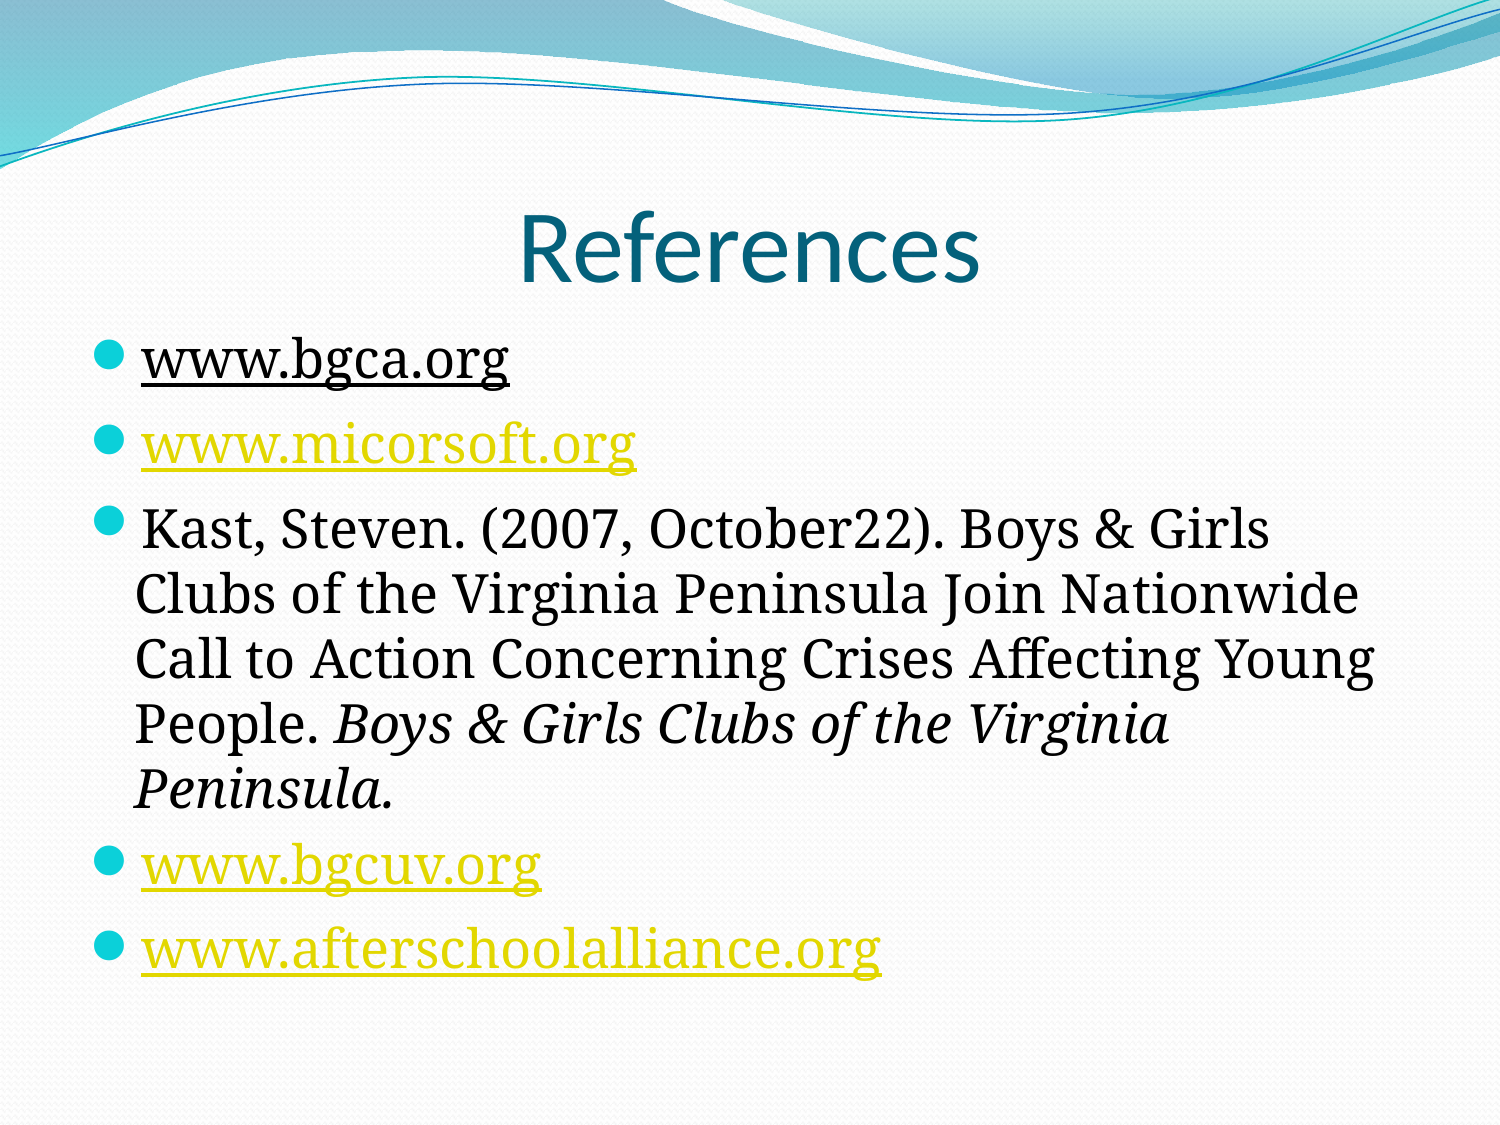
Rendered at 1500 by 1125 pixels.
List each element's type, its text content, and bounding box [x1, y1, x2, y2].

title References [75, 115, 1425, 303]
list www.bgca.org www.micorsoft.org Kast, Steven. (2007, October22). Boys & Girls Clubs of the Virginia Peninsula Join Nationwide Call to Action Concerning Crises Affecting Young People. Boys & Girls Clubs of the Virginia Peninsula. www.bgcuv.org www.afterschoolalliance.org [75, 317, 1425, 1038]
